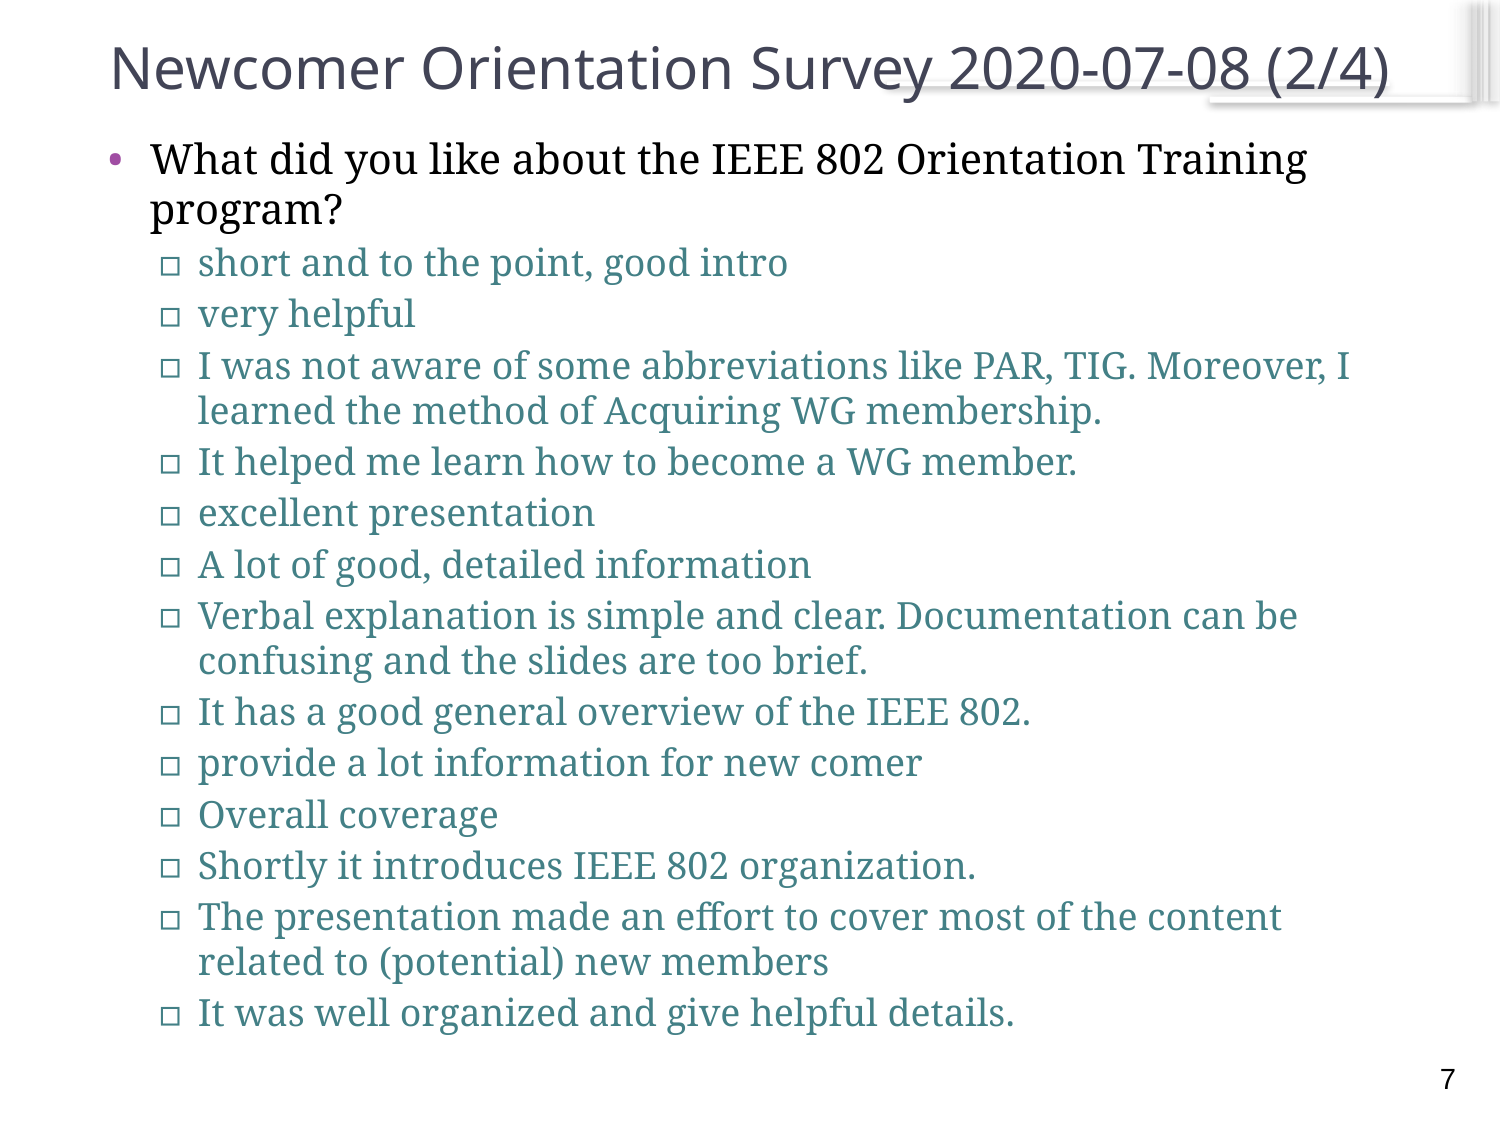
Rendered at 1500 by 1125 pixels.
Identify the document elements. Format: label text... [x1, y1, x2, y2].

list What did you like about the IEEE 802 Orientation Training program? short and to the point, good intro very helpful I was not aware of some abbreviations like PAR, TIG. Moreover, I learned the method of Acquiring WG membership. It helped me learn how to become a WG member. excellent presentation A lot of good, detailed information Verbal explanation is simple and clear. Documentation can be confusing and the slides are too brief. It has a good general overview of the IEEE 802. provide a lot information for new comer Overall coverage Shortly it introduces IEEE 802 organization. The presentation made an effort to cover most of the content related to (potential) new members It was well organized and give helpful details. [75, 125, 1425, 1072]
title Newcomer Orientation Survey 2020-07-08 (2/4) [17, 7, 1483, 126]
